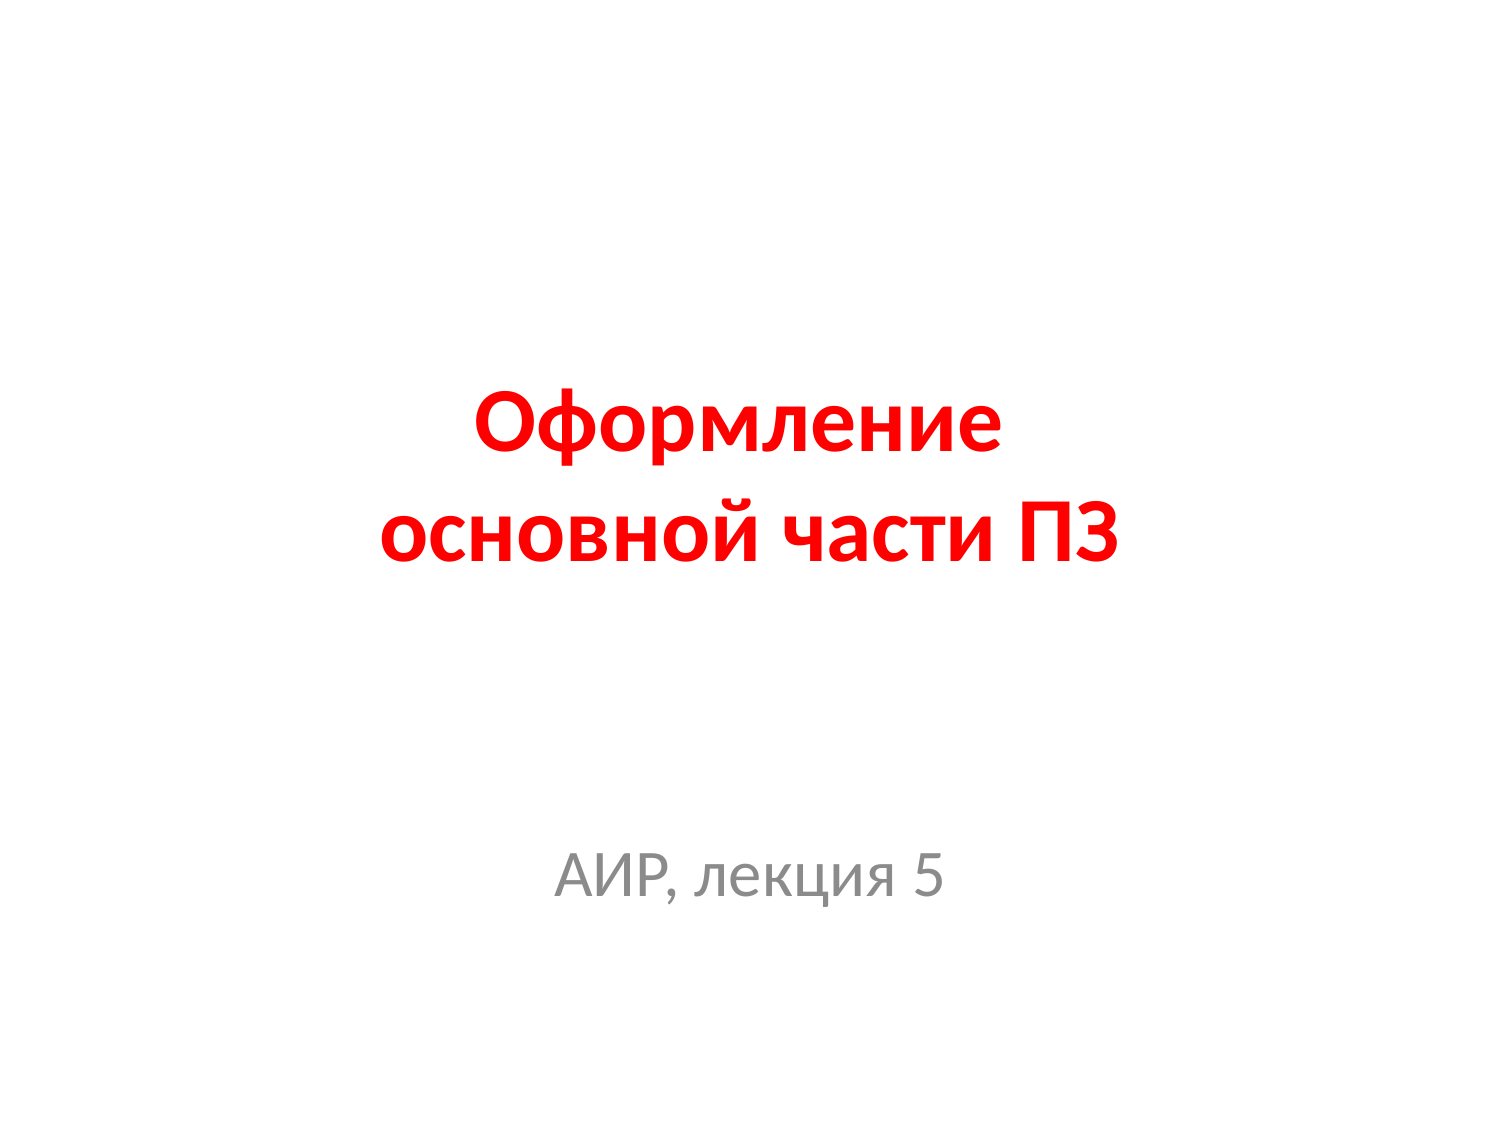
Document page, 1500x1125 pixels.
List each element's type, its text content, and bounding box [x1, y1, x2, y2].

subtitle АИР, лекция 5 [225, 822, 1275, 925]
title Оформление основной части ПЗ [112, 349, 1388, 591]
